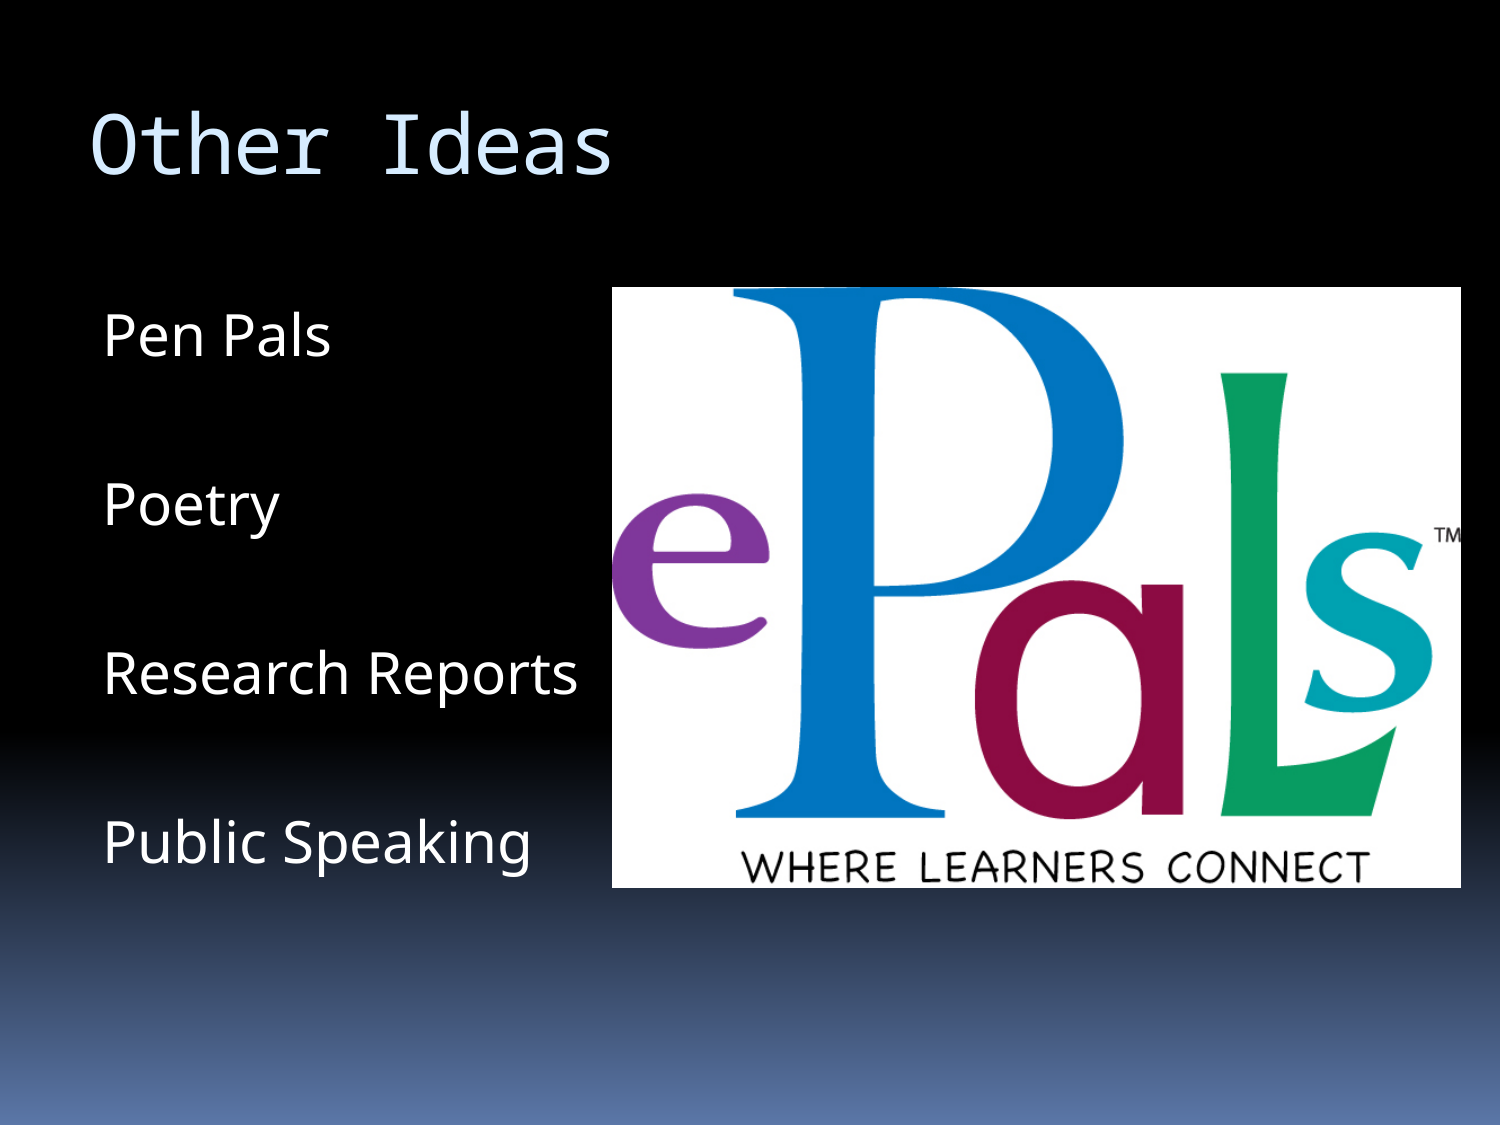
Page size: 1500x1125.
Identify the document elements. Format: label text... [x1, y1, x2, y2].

list Pen Pals Poetry Research Reports Public Speaking [76, 290, 739, 1033]
picture [612, 286, 1462, 888]
title Other Ideas [75, 83, 1425, 234]
